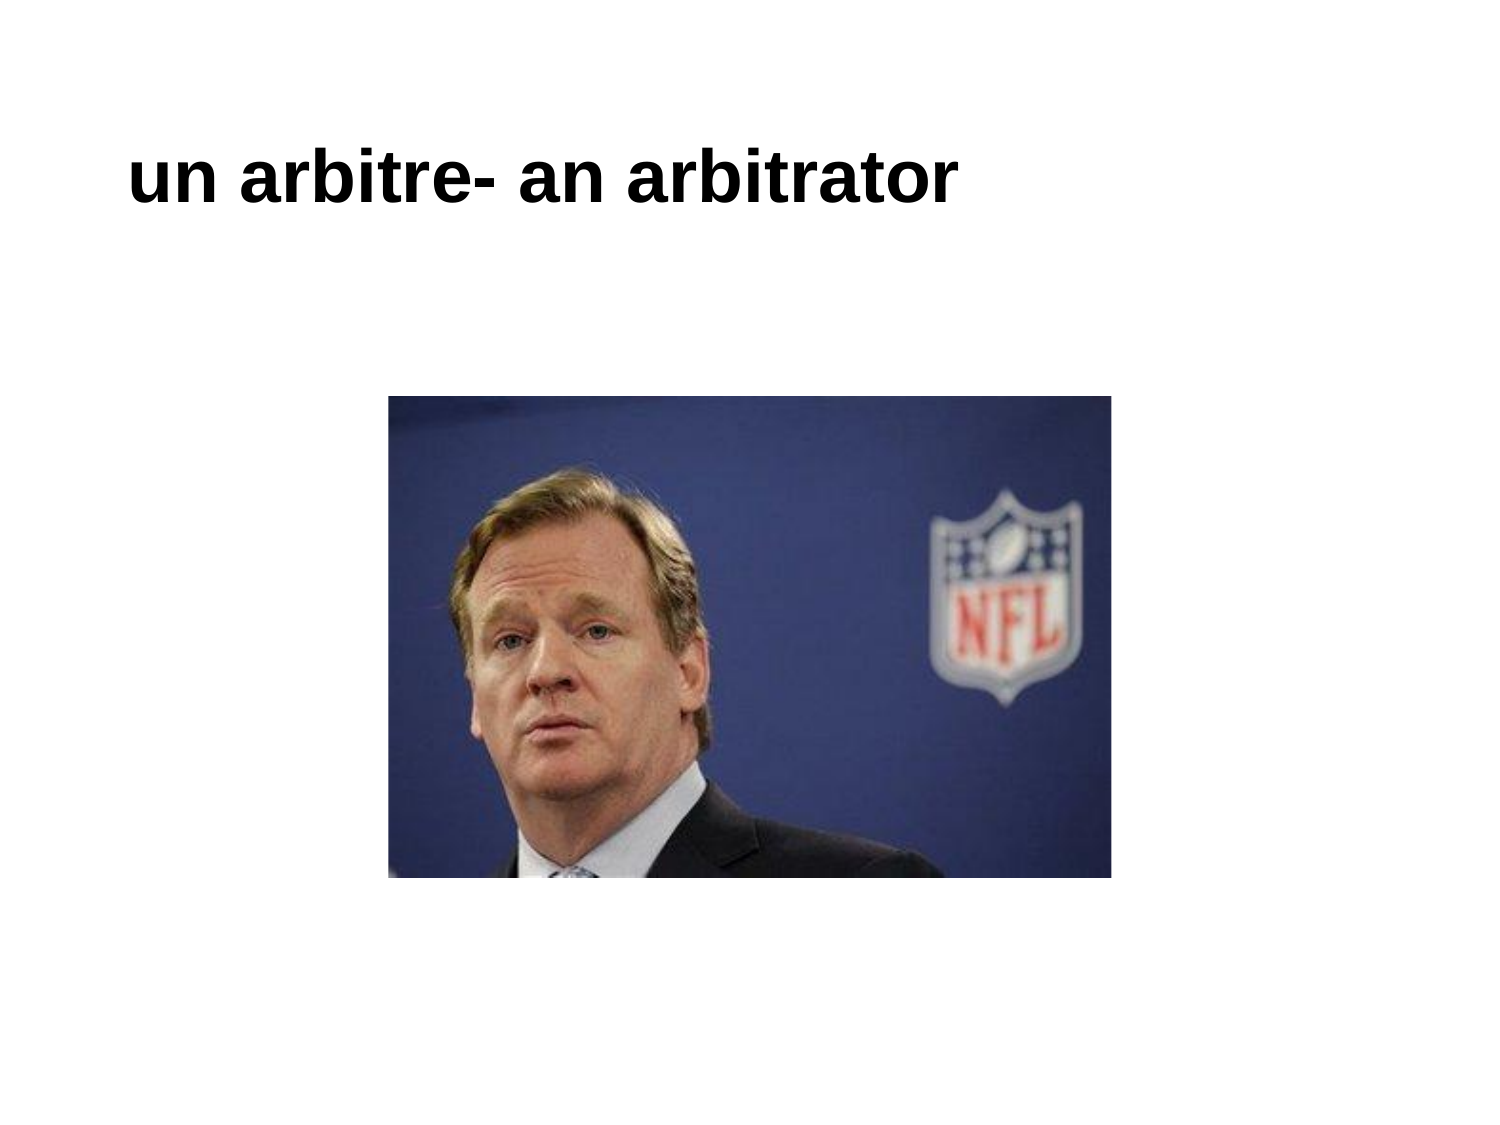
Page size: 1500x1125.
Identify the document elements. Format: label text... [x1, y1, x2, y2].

text_box [388, 396, 1112, 878]
title un arbitre- an arbitrator [75, 14, 1425, 233]
